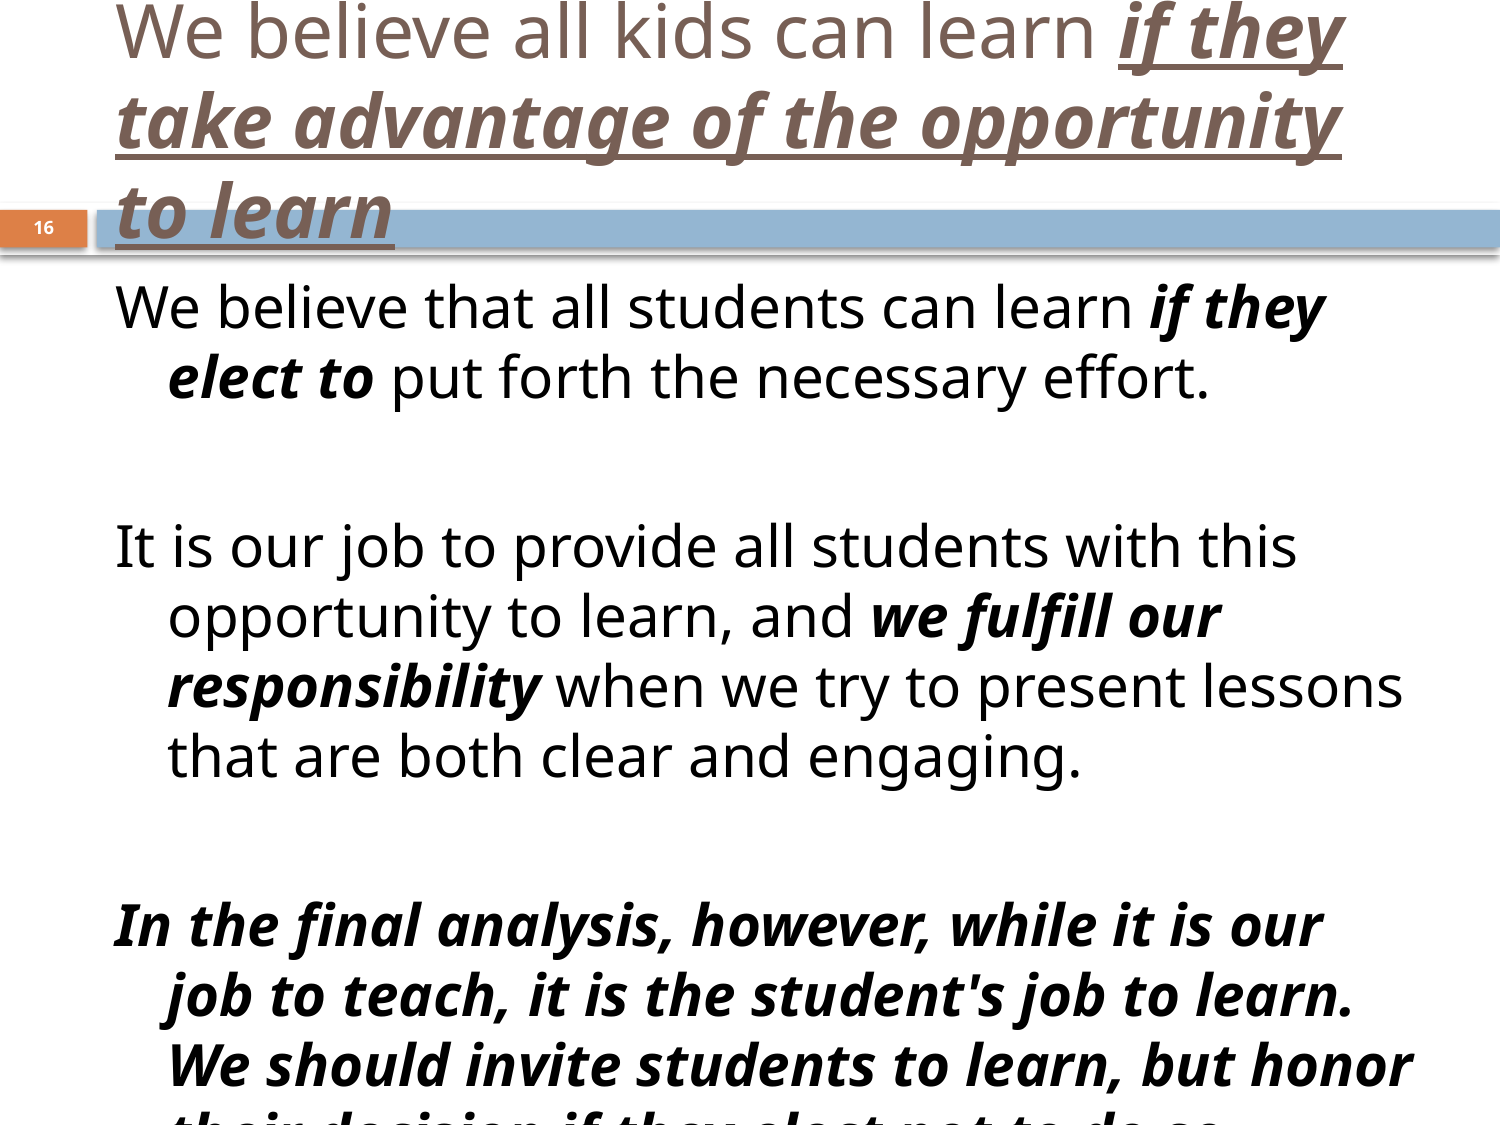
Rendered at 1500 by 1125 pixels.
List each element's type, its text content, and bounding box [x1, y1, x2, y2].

title We believe all kids can learn if they take advantage of the opportunity to learn [100, 37, 1439, 201]
slide_number 16 [0, 208, 88, 249]
list We believe that all students can learn if they elect to put forth the necessary effort. It is our job to provide all students with this opportunity to learn, and we fulfill our responsibility when we try to present lessons that are both clear and engaging. In the final analysis, however, while it is our job to teach, it is the student's job to learn. We should invite students to learn, but honor their decision if they elect not to do so. [100, 262, 1439, 1001]
